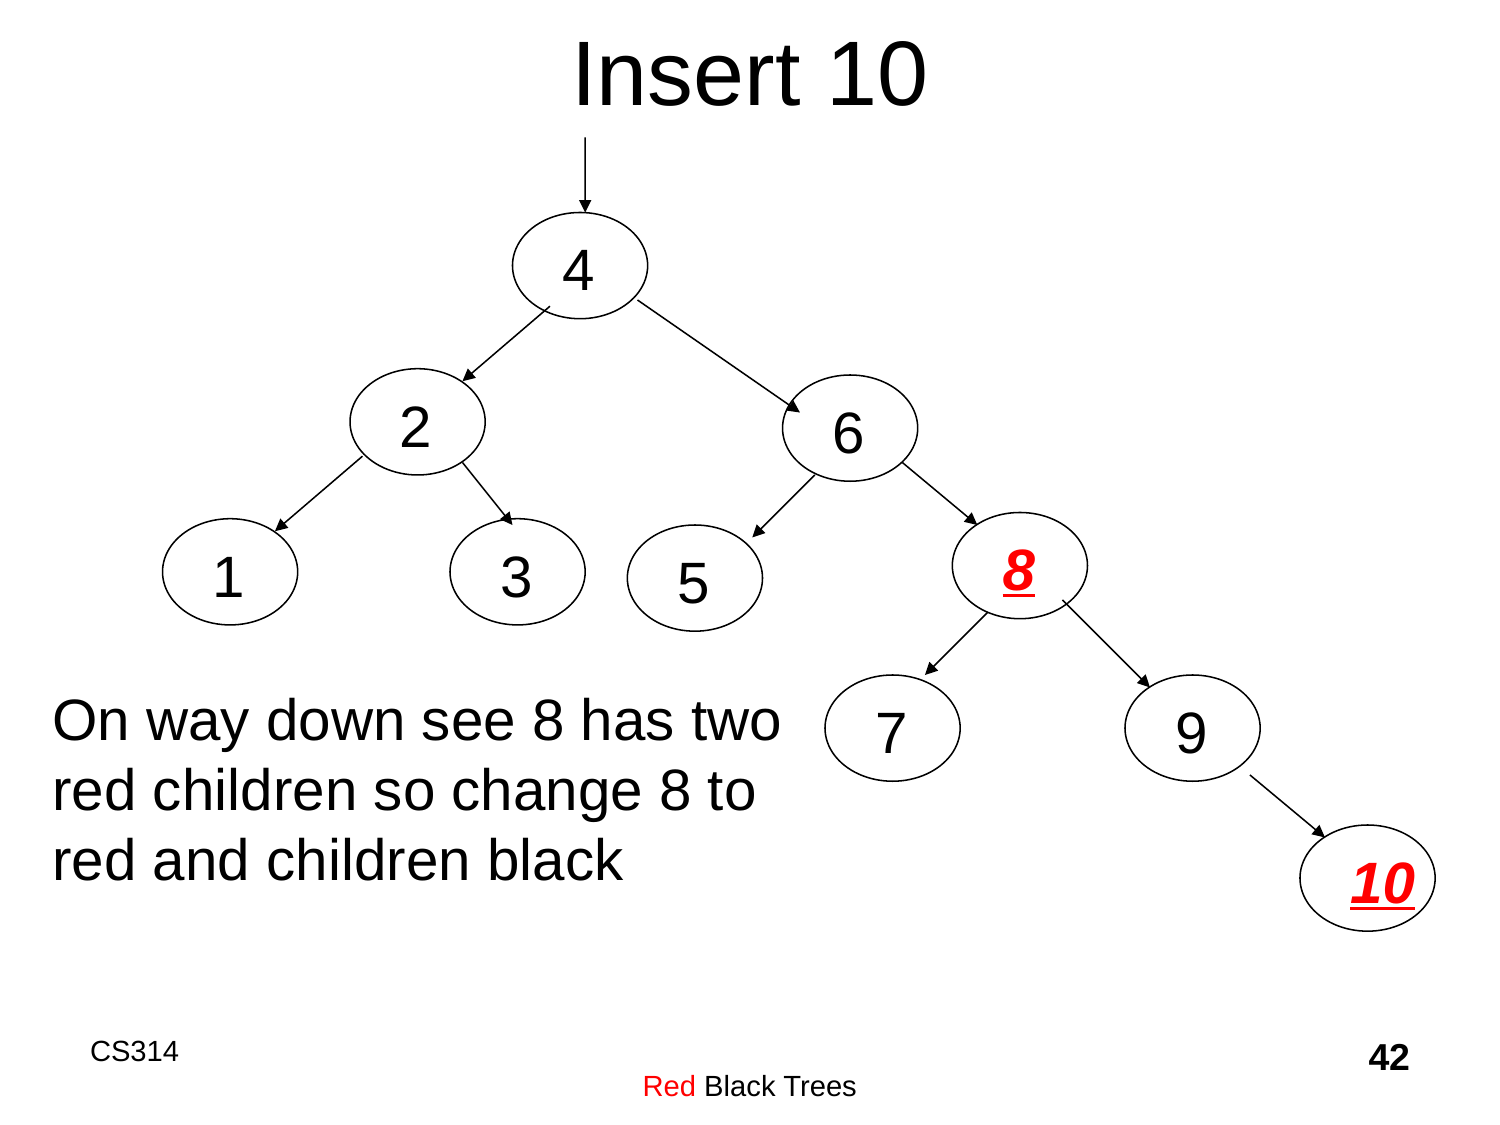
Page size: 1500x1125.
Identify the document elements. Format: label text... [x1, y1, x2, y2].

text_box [824, 674, 961, 782]
text_box [925, 627, 974, 673]
text_box [479, 484, 511, 517]
footer Red Black Trees [462, 1024, 1038, 1101]
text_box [1124, 674, 1261, 782]
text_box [512, 212, 648, 319]
slide_number 42 [1112, 1024, 1426, 1101]
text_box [449, 518, 586, 626]
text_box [162, 518, 298, 626]
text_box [952, 512, 1088, 619]
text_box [627, 524, 763, 632]
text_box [1299, 824, 1436, 932]
title Insert 10 [112, 0, 1388, 163]
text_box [349, 368, 486, 476]
text_box On way down see 8 has two red children so change 8 to red and children black [37, 675, 798, 900]
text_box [782, 374, 918, 482]
text_box [578, 137, 592, 210]
slide_number CS314 [74, 1024, 451, 1101]
